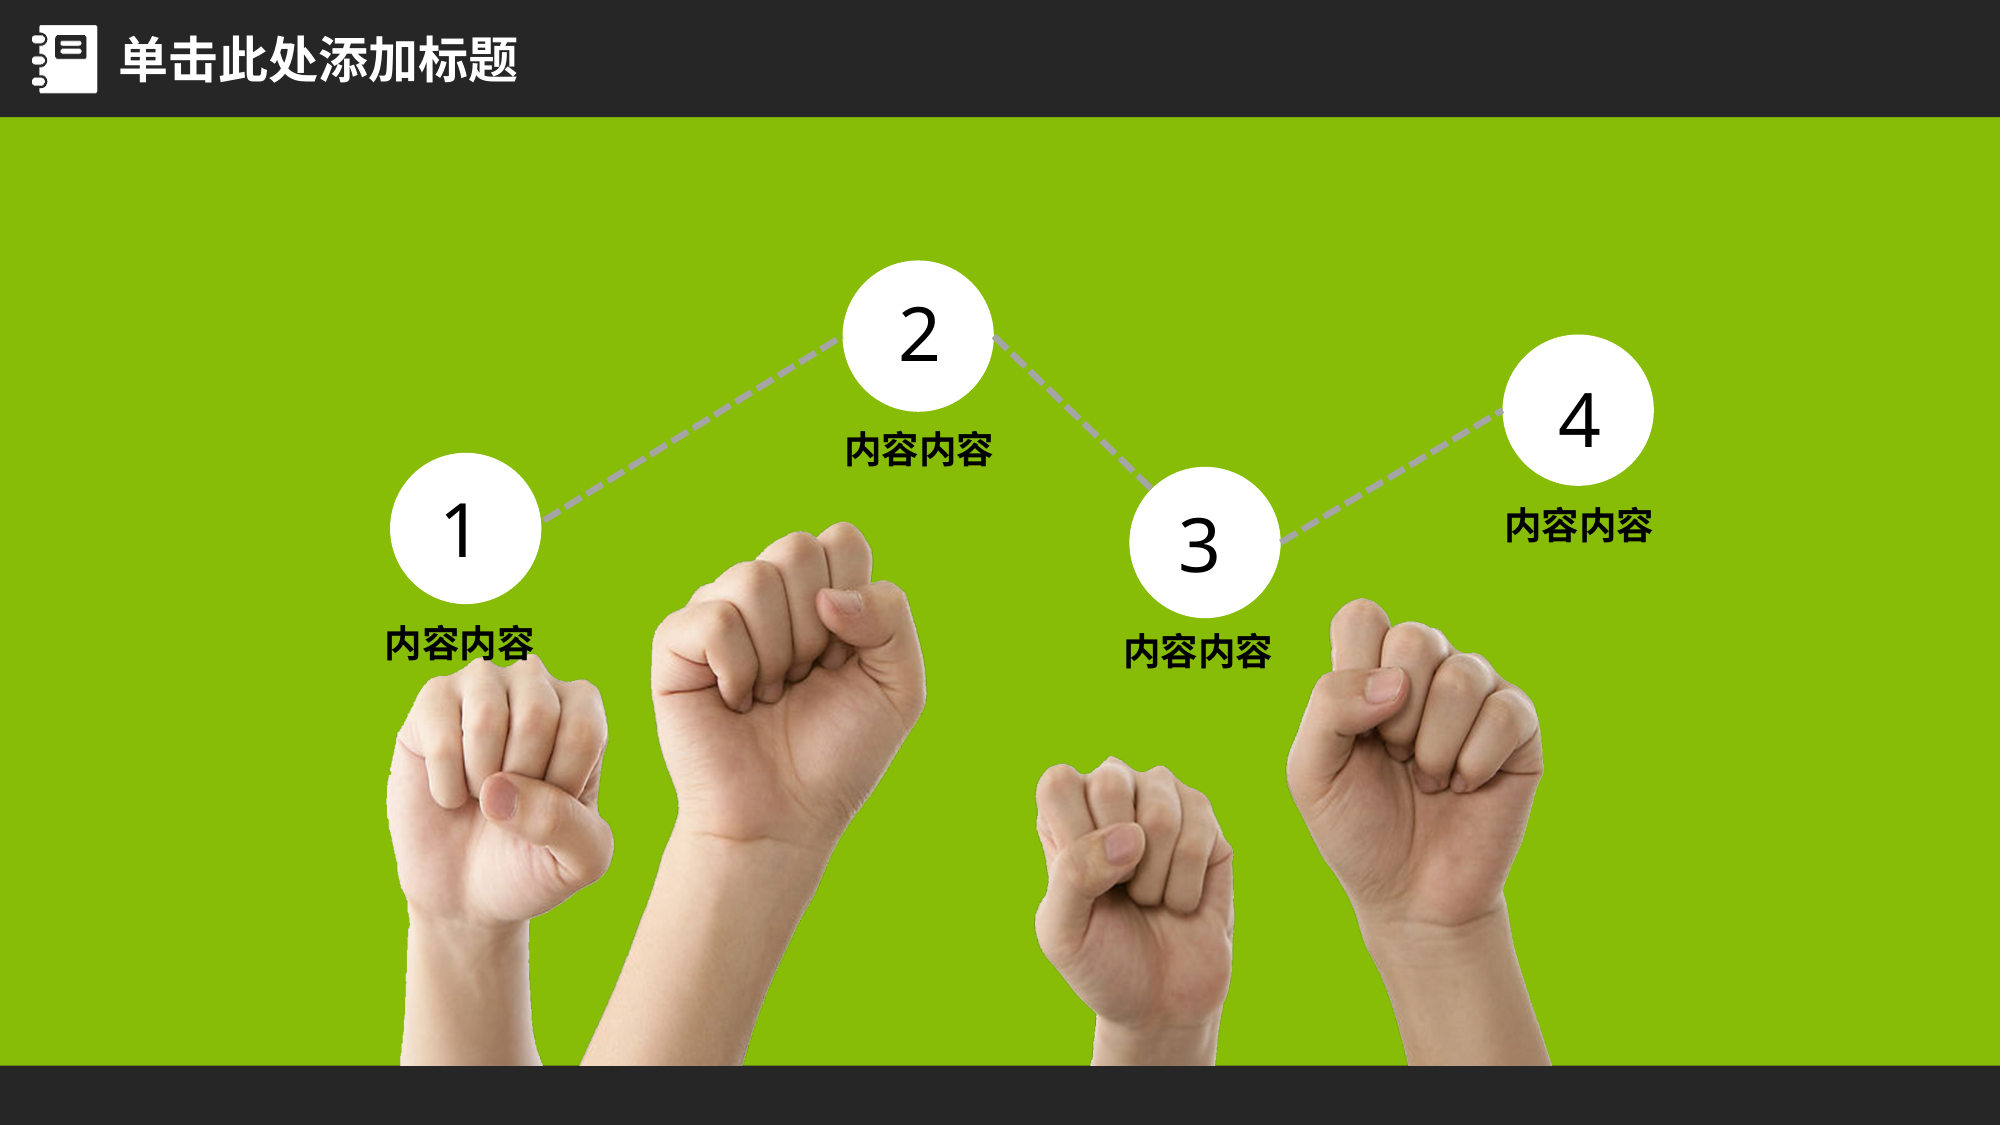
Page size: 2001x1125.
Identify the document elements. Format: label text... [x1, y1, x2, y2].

text_box 单击此处添加标题 [104, 21, 542, 97]
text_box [319, 260, 1720, 1066]
text_box [0, 118, 2000, 1065]
text_box [0, 0, 2000, 118]
text_box [0, 1065, 2000, 1125]
picture [27, 20, 104, 98]
